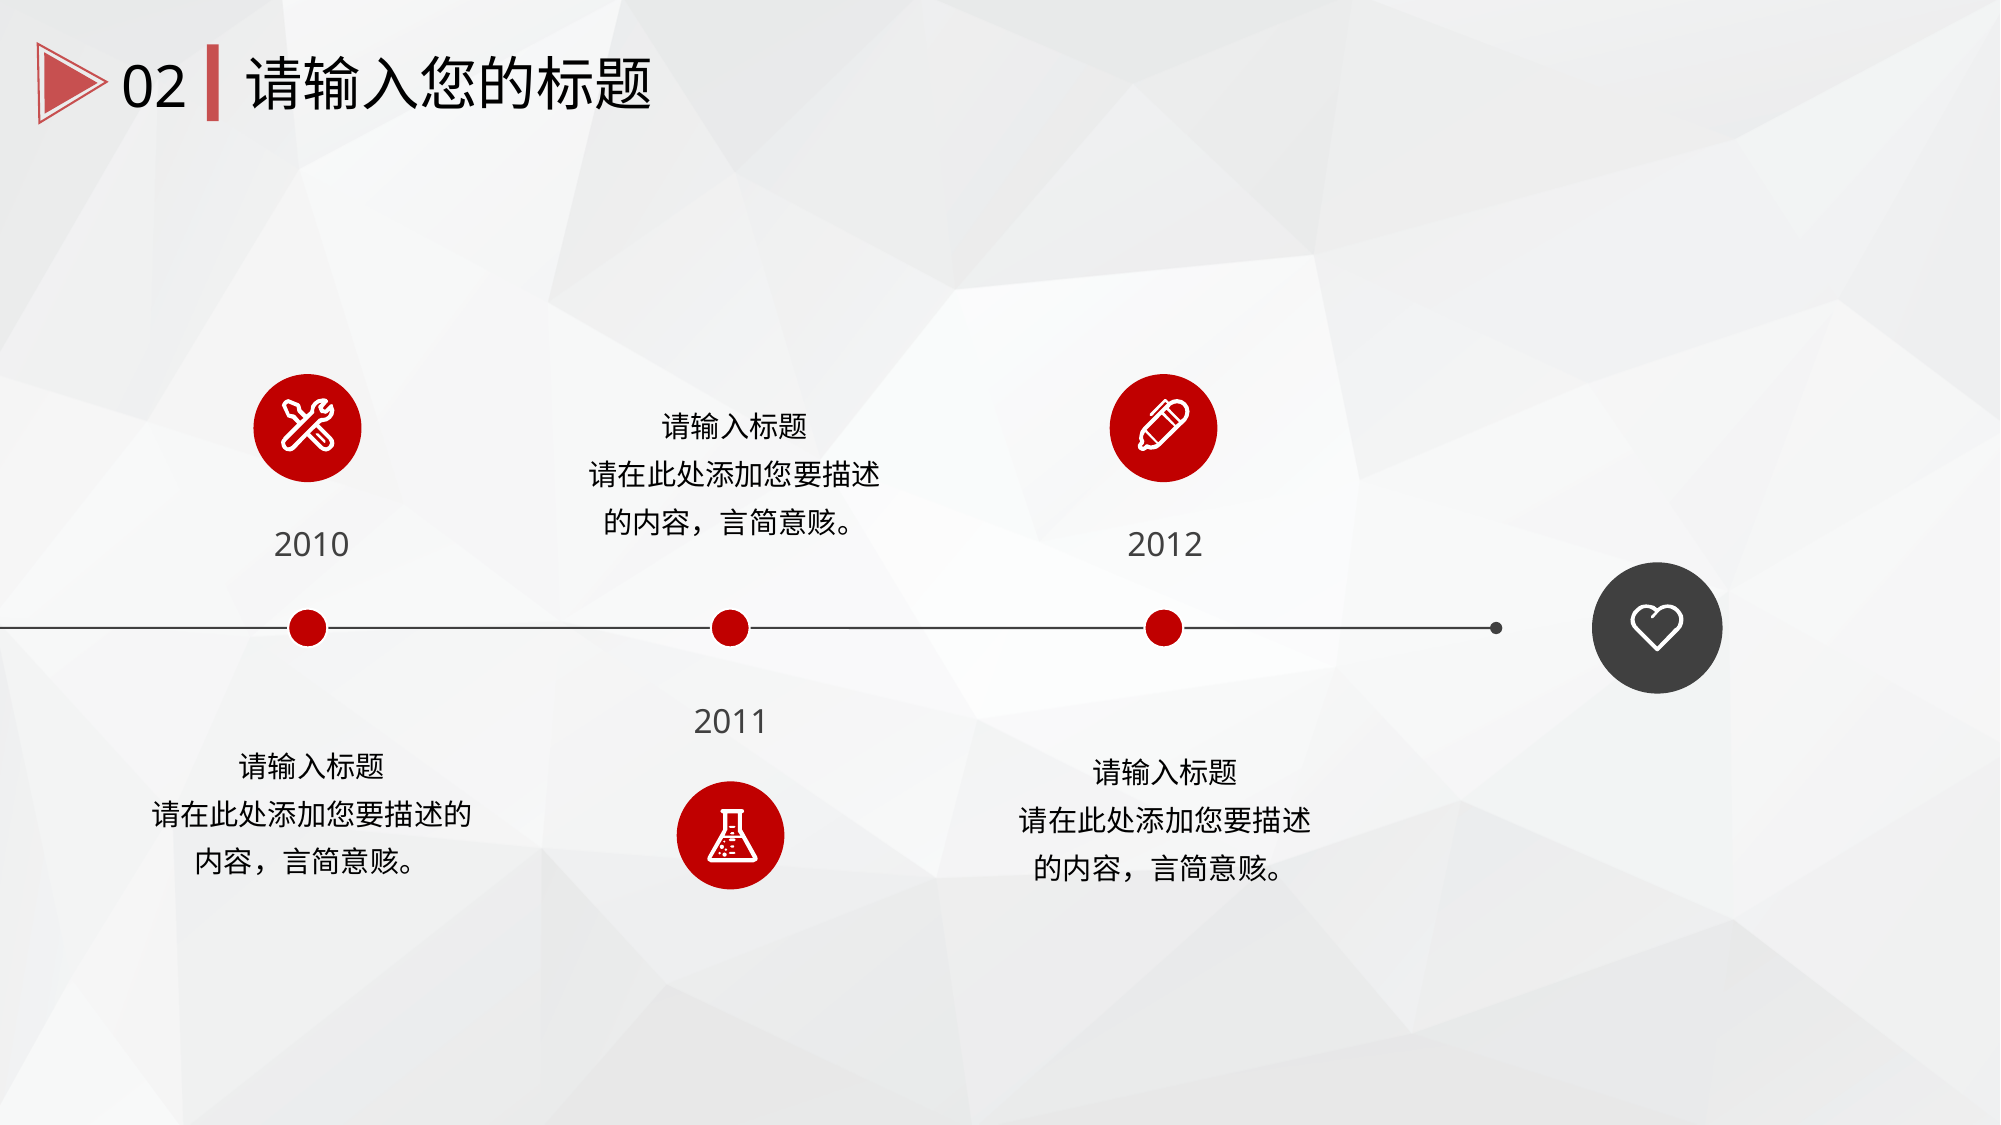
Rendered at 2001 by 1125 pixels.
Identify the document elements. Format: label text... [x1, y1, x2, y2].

text_box [1184, 621, 1503, 635]
text_box [710, 608, 750, 648]
text_box 请输入标题 请在此处添加您要描述的内容，言简意赅。 [144, 735, 479, 879]
text_box 2011 [653, 691, 810, 740]
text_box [676, 781, 785, 890]
picture [0, 0, 2000, 1125]
text_box 02 [106, 41, 219, 127]
text_box [1144, 608, 1184, 648]
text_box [1591, 562, 1723, 694]
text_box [253, 374, 362, 483]
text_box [28, 42, 108, 120]
text_box 2012 [1087, 515, 1244, 563]
text_box 2010 [233, 515, 390, 563]
text_box 请输入您的标题 [229, 39, 1073, 125]
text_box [1109, 374, 1218, 483]
text_box 请输入标题 请在此处添加您要描述的内容，言简意赅。 [577, 395, 893, 539]
text_box 请输入标题 请在此处添加您要描述的内容，言简意赅。 [1004, 741, 1326, 886]
text_box [288, 608, 328, 648]
